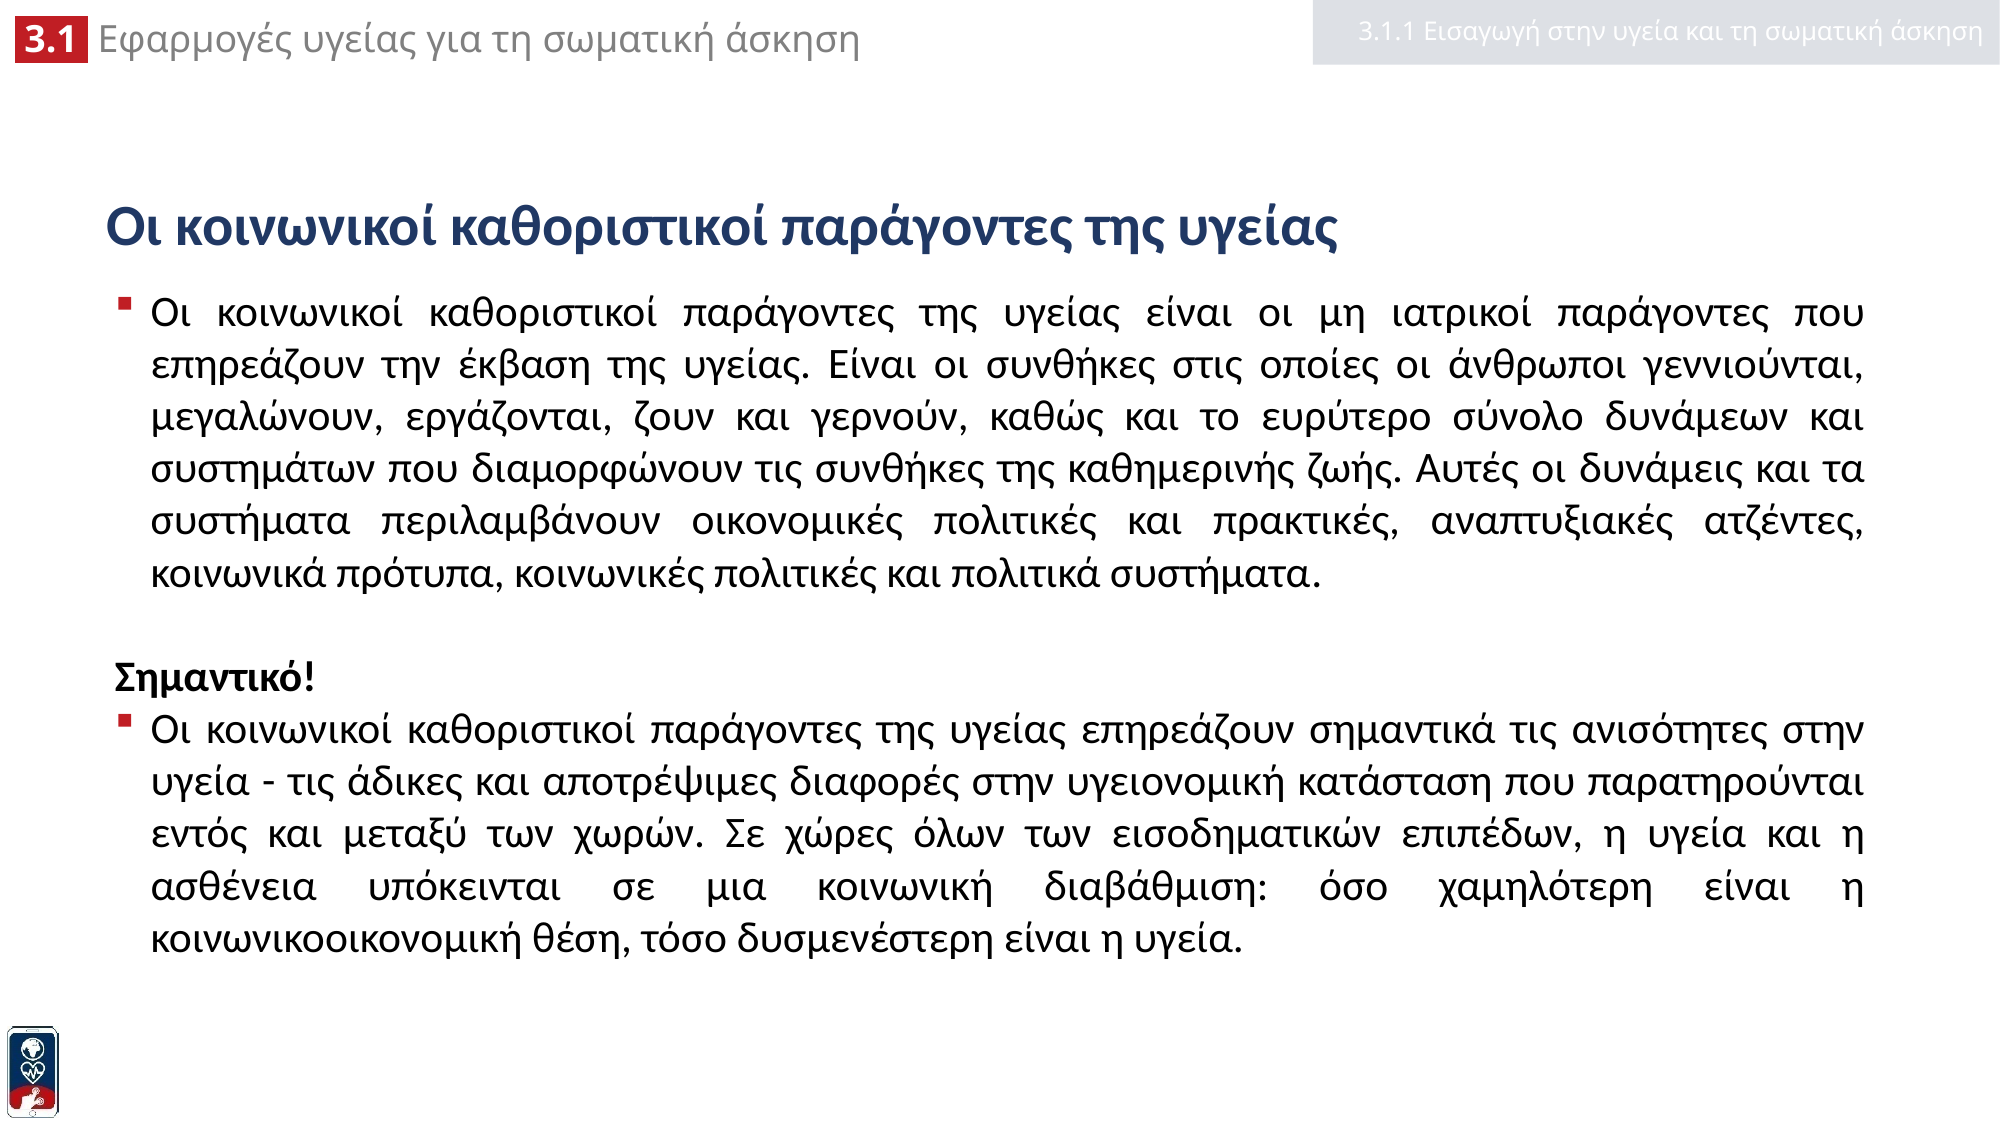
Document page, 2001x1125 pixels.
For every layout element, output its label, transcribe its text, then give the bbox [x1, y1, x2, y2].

title Οι κοινωνικοί καθοριστικοί παράγοντες της υγείας [91, 177, 1961, 276]
picture [7, 1026, 59, 1118]
text_box Οι κοινωνικοί καθοριστικοί παράγοντες της υγείας είναι οι μη ιατρικοί παράγοντες που επηρεάζουν την έκβαση της υγείας. Είναι οι συνθήκες στις οποίες οι άνθρωποι γεννιούνται, μεγαλώνουν, εργάζονται, ζουν και γερνούν, καθώς και το ευρύτερο σύνολο δυνάμεων και συστημάτων που διαμορφώνουν τις συνθήκες της καθημερινής ζωής. Αυτές οι δυνάμεις και τα συστήματα περιλαμβάνουν οικονομικές πολιτικές και πρακτικές, αναπτυξιακές ατζέντες, κοινωνικά πρότυπα, κοινωνικές πολιτικές και πολιτικά συστήματα. Σημαντικό! Οι κοινωνικοί καθοριστικοί παράγοντες της υγείας επηρεάζουν σημαντικά τις ανισότητες στην υγεία - τις άδικες και αποτρέψιμες διαφορές στην υγειονομική κατάσταση που παρατηρούνται εντός και μεταξύ των χωρών. Σε χώρες όλων των εισοδηματικών επιπέδων, η υγεία και η ασθένεια υπόκεινται σε μια κοινωνική διαβάθμιση: όσο χαμηλότερη είναι η κοινωνικοοικονομική θέση, τόσο δυσμενέστερη είναι η υγεία. [100, 275, 1882, 1079]
text_box 3.1.1 Εισαγωγή στην υγεία και τη σωματική άσκηση [1312, 0, 2000, 65]
